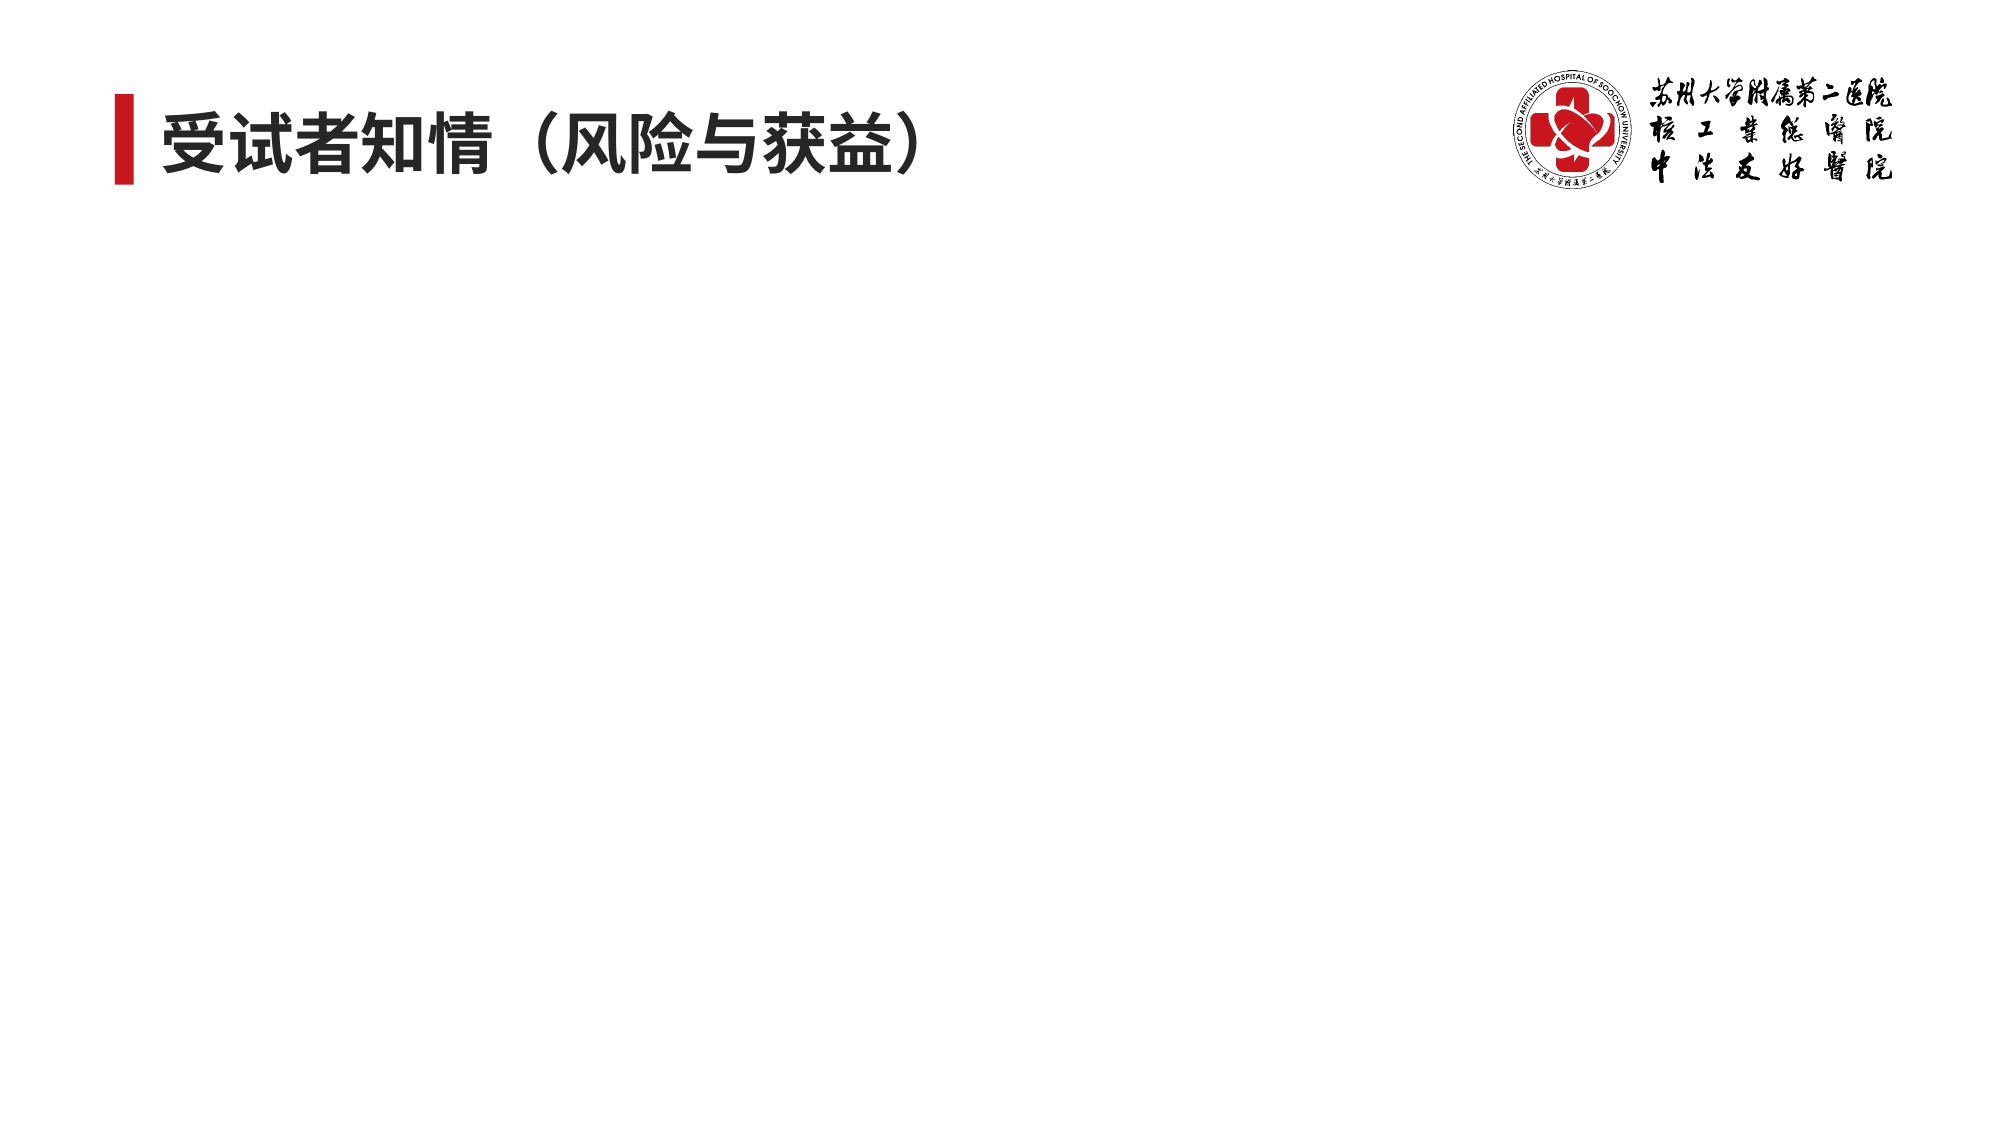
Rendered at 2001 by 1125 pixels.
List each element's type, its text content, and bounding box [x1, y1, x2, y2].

picture [1513, 70, 1892, 189]
text_box 受试者知情（风险与获益） [145, 94, 977, 270]
text_box [114, 93, 135, 186]
